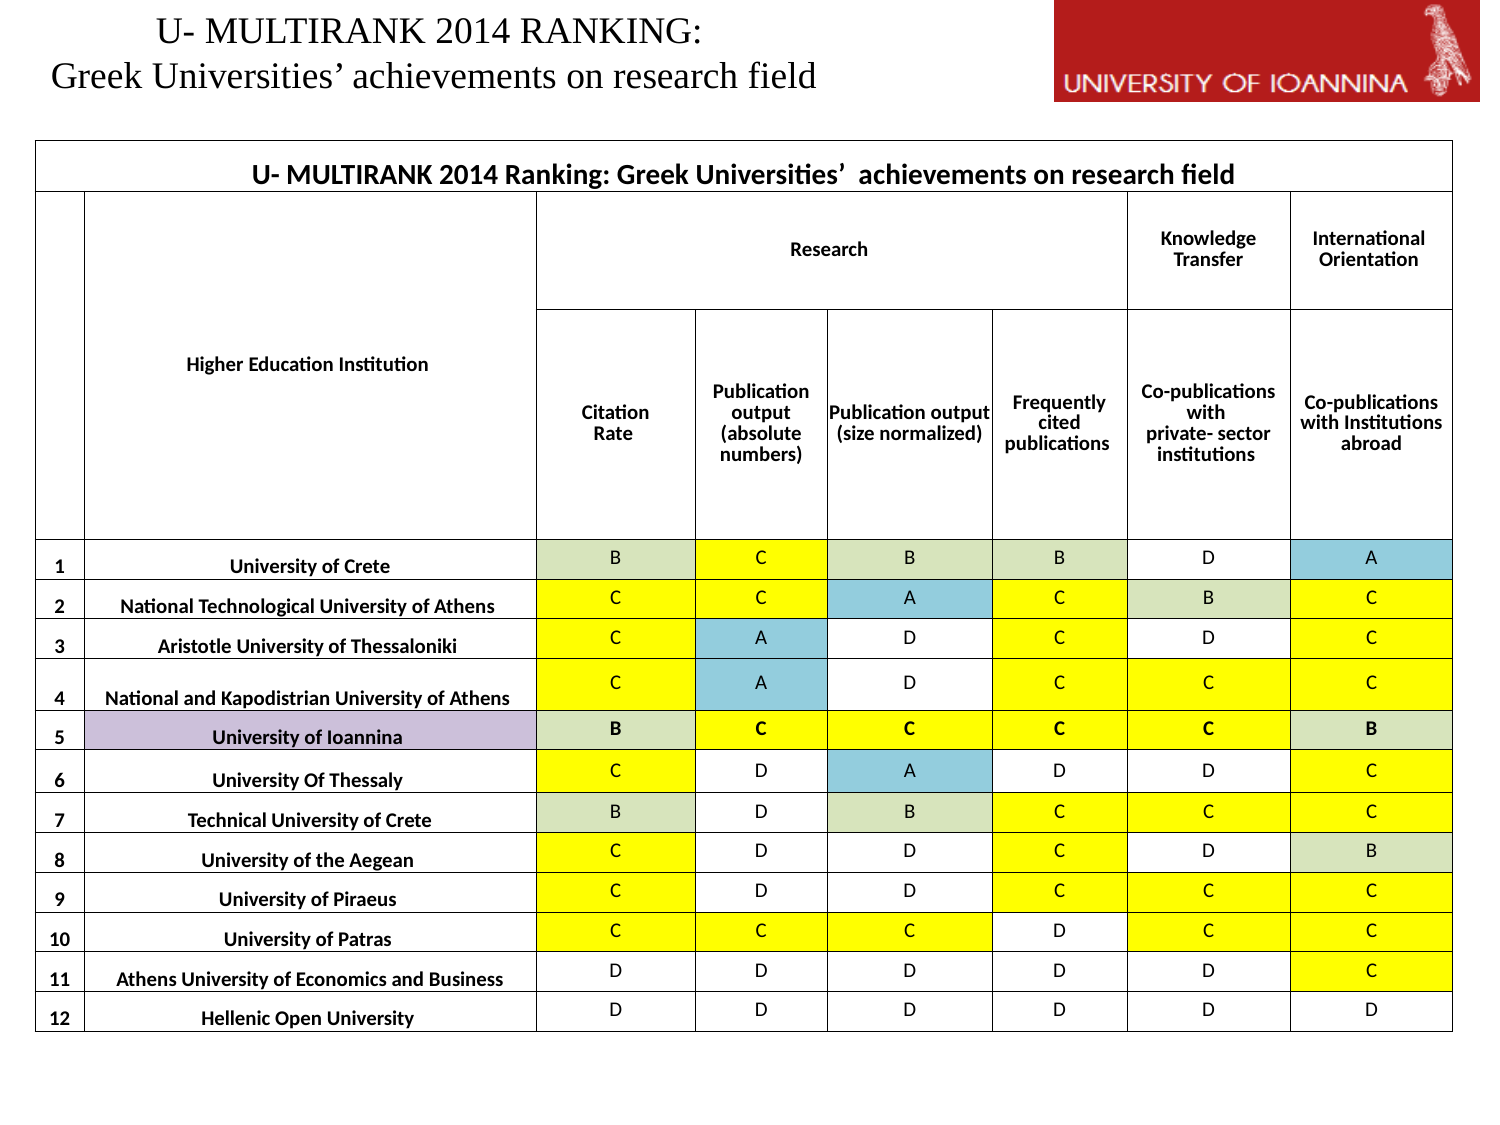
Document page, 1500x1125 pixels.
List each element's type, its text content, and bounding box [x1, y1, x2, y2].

table_cell C [1128, 793, 1290, 832]
table_cell D [537, 992, 695, 1031]
table_cell C [696, 540, 827, 579]
table_cell Frequently cited publications [993, 310, 1127, 539]
table_cell C [828, 913, 992, 951]
table_cell B [537, 711, 695, 749]
table_cell 9 [36, 873, 84, 912]
table_cell C [696, 913, 827, 951]
table_cell A [696, 659, 827, 710]
table_cell C [1291, 619, 1452, 658]
table_cell C [993, 580, 1127, 618]
table_cell International Orientation [1291, 192, 1452, 309]
table_cell D [828, 873, 992, 912]
table_cell B [1291, 833, 1452, 872]
table_cell [36, 192, 84, 539]
table_cell C [993, 659, 1127, 710]
table_cell C [537, 750, 695, 792]
title U- MULTIRANK 2014 RANKING: Greek Universities’ achievements on research field [23, 0, 836, 105]
table_cell 4 [36, 659, 84, 710]
table_cell A [696, 619, 827, 658]
table_cell B [1291, 711, 1452, 749]
table_cell C [993, 873, 1127, 912]
table_cell University of Patras [85, 913, 536, 951]
table_cell Athens University of Economics and Business [85, 952, 536, 991]
table_cell Technical University of Crete [85, 793, 536, 832]
table_cell D [828, 619, 992, 658]
table_cell D [828, 659, 992, 710]
table_cell C [1128, 659, 1290, 710]
table_cell C [1291, 952, 1452, 991]
table_cell D [696, 992, 827, 1031]
table_cell 2 [36, 580, 84, 618]
table_cell D [828, 952, 992, 991]
table_cell A [828, 580, 992, 618]
table_cell C [993, 619, 1127, 658]
table_cell 3 [36, 619, 84, 658]
table_cell A [1291, 540, 1452, 579]
table_cell C [1291, 750, 1452, 792]
table_cell Co-publications with private- sector institutions [1128, 310, 1290, 539]
table_cell C [1291, 913, 1452, 951]
table_cell University of the Aegean [85, 833, 536, 872]
table_cell D [1128, 833, 1290, 872]
table_cell B [828, 540, 992, 579]
table_cell University Of Thessaly [85, 750, 536, 792]
table_cell C [828, 711, 992, 749]
table_cell D [993, 952, 1127, 991]
table_cell A [828, 750, 992, 792]
table_cell 1 [36, 540, 84, 579]
table_cell C [1291, 659, 1452, 710]
table_cell D [696, 833, 827, 872]
table_cell C [1128, 873, 1290, 912]
table_cell D [696, 750, 827, 792]
table_cell C [696, 580, 827, 618]
table_cell B [537, 793, 695, 832]
table_cell 11 [36, 952, 84, 991]
table_cell C [1128, 711, 1290, 749]
table_cell D [696, 873, 827, 912]
table_cell Knowledge Transfer [1128, 192, 1290, 309]
table_cell D [1291, 992, 1452, 1031]
table_cell Publication output (size normalized) [828, 310, 992, 539]
table_cell D [993, 992, 1127, 1031]
table_cell 5 [36, 711, 84, 749]
table_cell C [537, 659, 695, 710]
table_cell C [696, 711, 827, 749]
table_cell D [1128, 992, 1290, 1031]
table_cell D [828, 833, 992, 872]
table_cell D [993, 913, 1127, 951]
table_cell Higher Education Institution [85, 192, 536, 539]
table_cell C [537, 873, 695, 912]
table_cell D [696, 952, 827, 991]
table_cell B [993, 540, 1127, 579]
table_cell D [537, 952, 695, 991]
table_cell D [828, 992, 992, 1031]
table_cell C [993, 793, 1127, 832]
table_cell C [1291, 580, 1452, 618]
table_cell University of Crete [85, 540, 536, 579]
table_cell Publication output (absolute numbers) [696, 310, 827, 539]
table_cell National and Kapodistrian University of Athens [85, 659, 536, 710]
table_cell 7 [36, 793, 84, 832]
table_cell C [993, 711, 1127, 749]
table_cell 8 [36, 833, 84, 872]
table_cell 10 [36, 913, 84, 951]
table_cell Research [537, 192, 1127, 309]
table_cell D [696, 793, 827, 832]
table_cell University of Ioannina [85, 711, 536, 749]
table_cell University of Piraeus [85, 873, 536, 912]
table_cell Citation Rate [537, 310, 695, 539]
table_cell B [1128, 580, 1290, 618]
table_cell Aristotle University of Thessaloniki [85, 619, 536, 658]
table_cell D [1128, 952, 1290, 991]
table_cell C [537, 619, 695, 658]
table_cell D [1128, 750, 1290, 792]
table_cell B [828, 793, 992, 832]
table_cell Hellenic Open University [85, 992, 536, 1031]
table_cell C [537, 913, 695, 951]
table_cell C [1291, 873, 1452, 912]
table_cell 12 [36, 992, 84, 1031]
table_cell C [1291, 793, 1452, 832]
table_cell C [537, 580, 695, 618]
table_cell D [1128, 619, 1290, 658]
table_cell 6 [36, 750, 84, 792]
table_cell D [993, 750, 1127, 792]
table_cell B [537, 540, 695, 579]
table_cell National Technological University of Athens [85, 580, 536, 618]
table_cell C [993, 833, 1127, 872]
table_cell D [1128, 540, 1290, 579]
table_cell C [1128, 913, 1290, 951]
table_cell C [537, 833, 695, 872]
table_header U- MULTIRANK 2014 Ranking: Greek Universities’ achievements on research field [36, 141, 1452, 191]
picture [1054, 0, 1481, 102]
table_cell Co-publications with Institutions abroad [1291, 310, 1452, 539]
